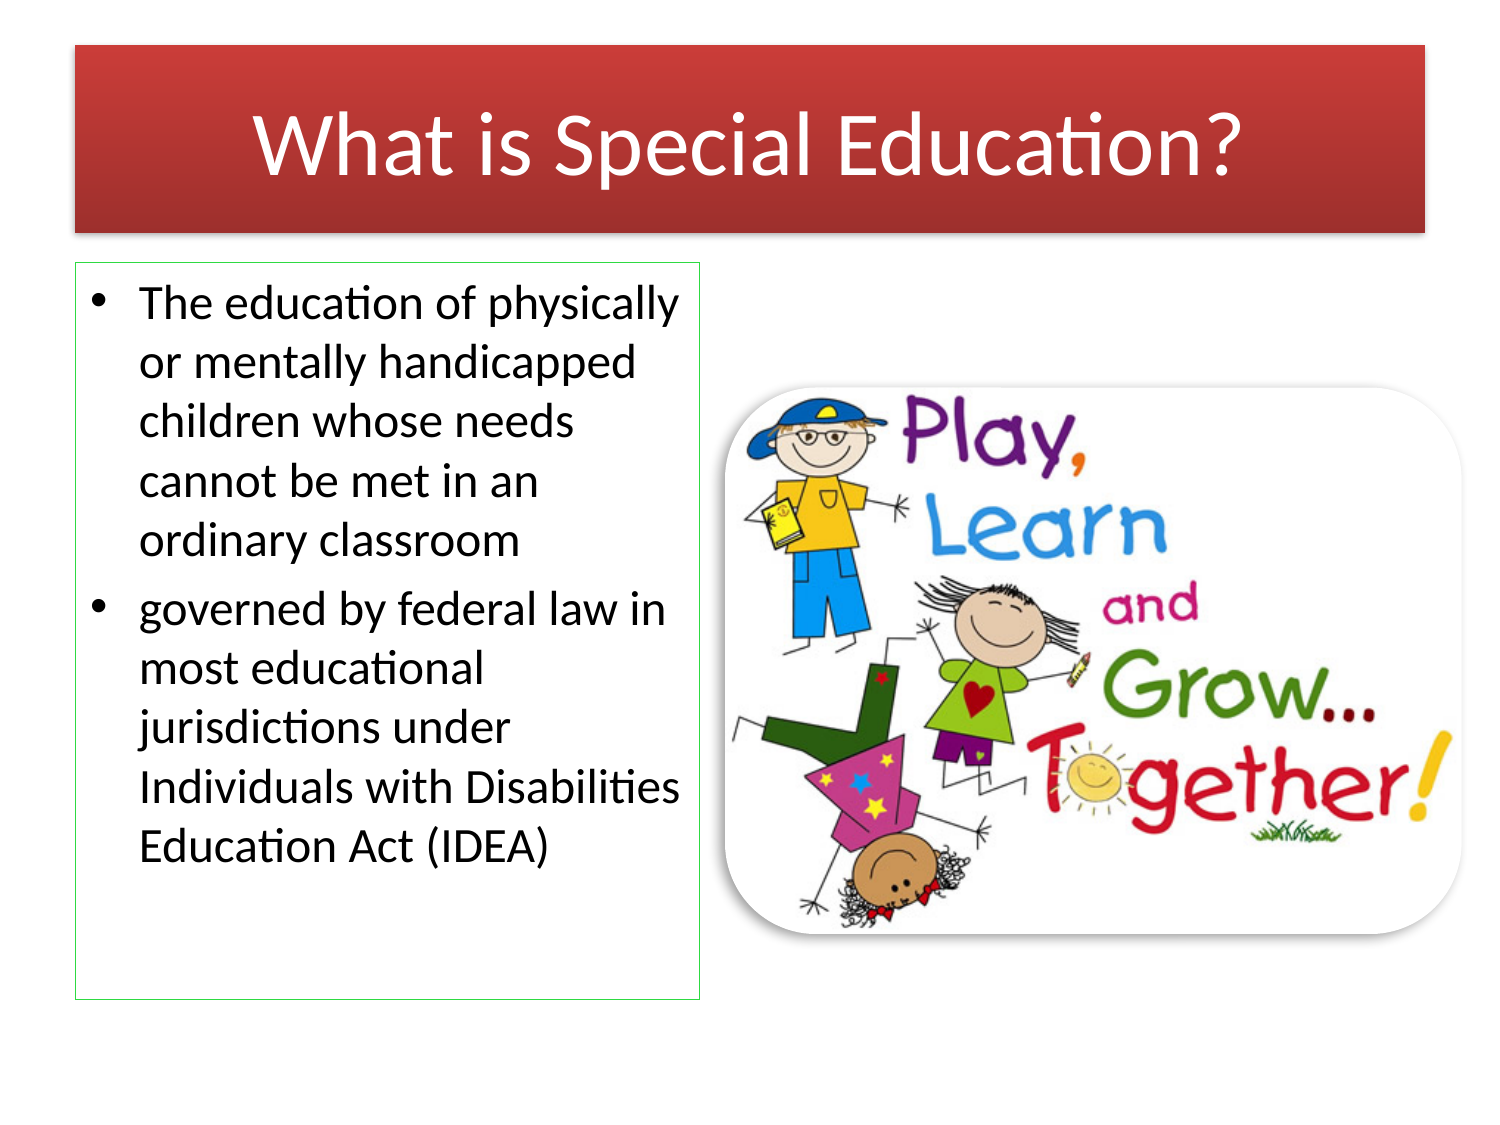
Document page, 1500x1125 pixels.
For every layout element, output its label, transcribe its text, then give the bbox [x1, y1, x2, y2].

picture [724, 387, 1462, 935]
list The education of physically or mentally handicapped children whose needs cannot be met in an ordinary classroom governed by federal law in most educational jurisdictions under Individuals with Disabilities Education Act (IDEA) [75, 262, 700, 1000]
title What is Special Education? [75, 45, 1425, 233]
